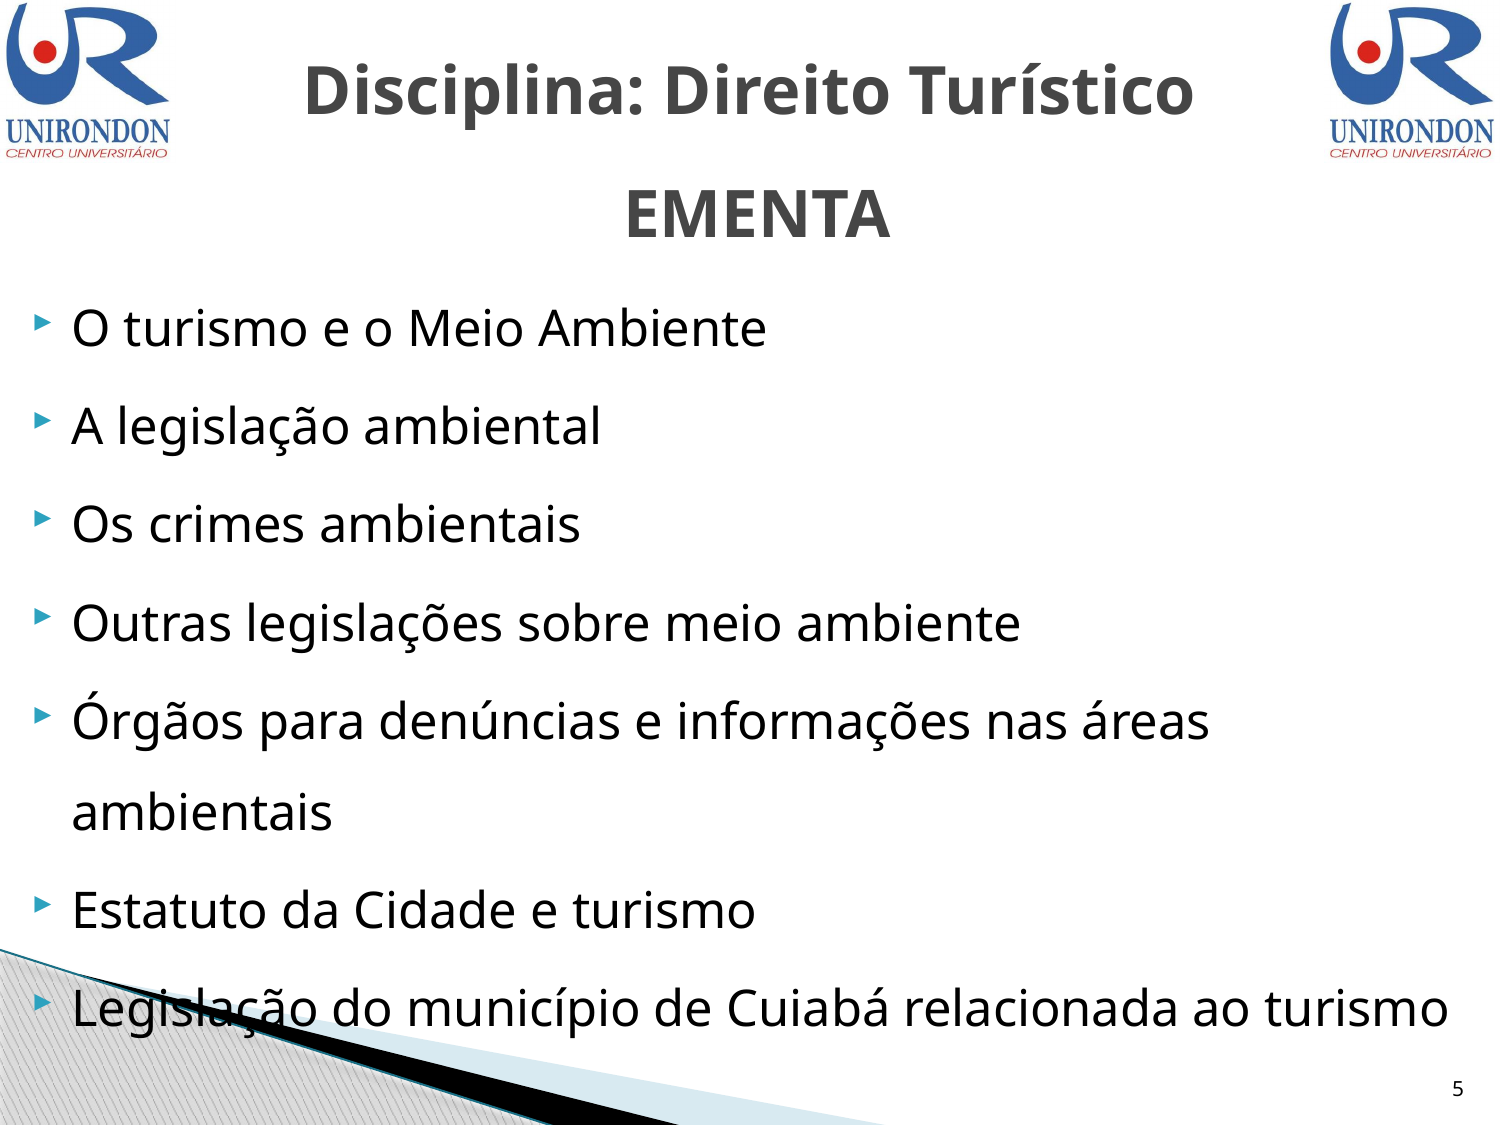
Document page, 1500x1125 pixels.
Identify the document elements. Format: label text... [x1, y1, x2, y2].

title EMENTA [82, 164, 1432, 257]
picture [0, 0, 176, 164]
picture [1323, 0, 1500, 164]
list O turismo e o Meio Ambiente A legislação ambiental Os crimes ambientais Outras legislações sobre meio ambiente Órgãos para denúncias e informações nas áreas ambientais Estatuto da Cidade e turismo Legislação do município de Cuiabá relacionada ao turismo [0, 257, 1477, 1125]
slide_number 5 [1418, 1051, 1479, 1112]
text_box Disciplina: Direito Turístico [181, 35, 1318, 141]
